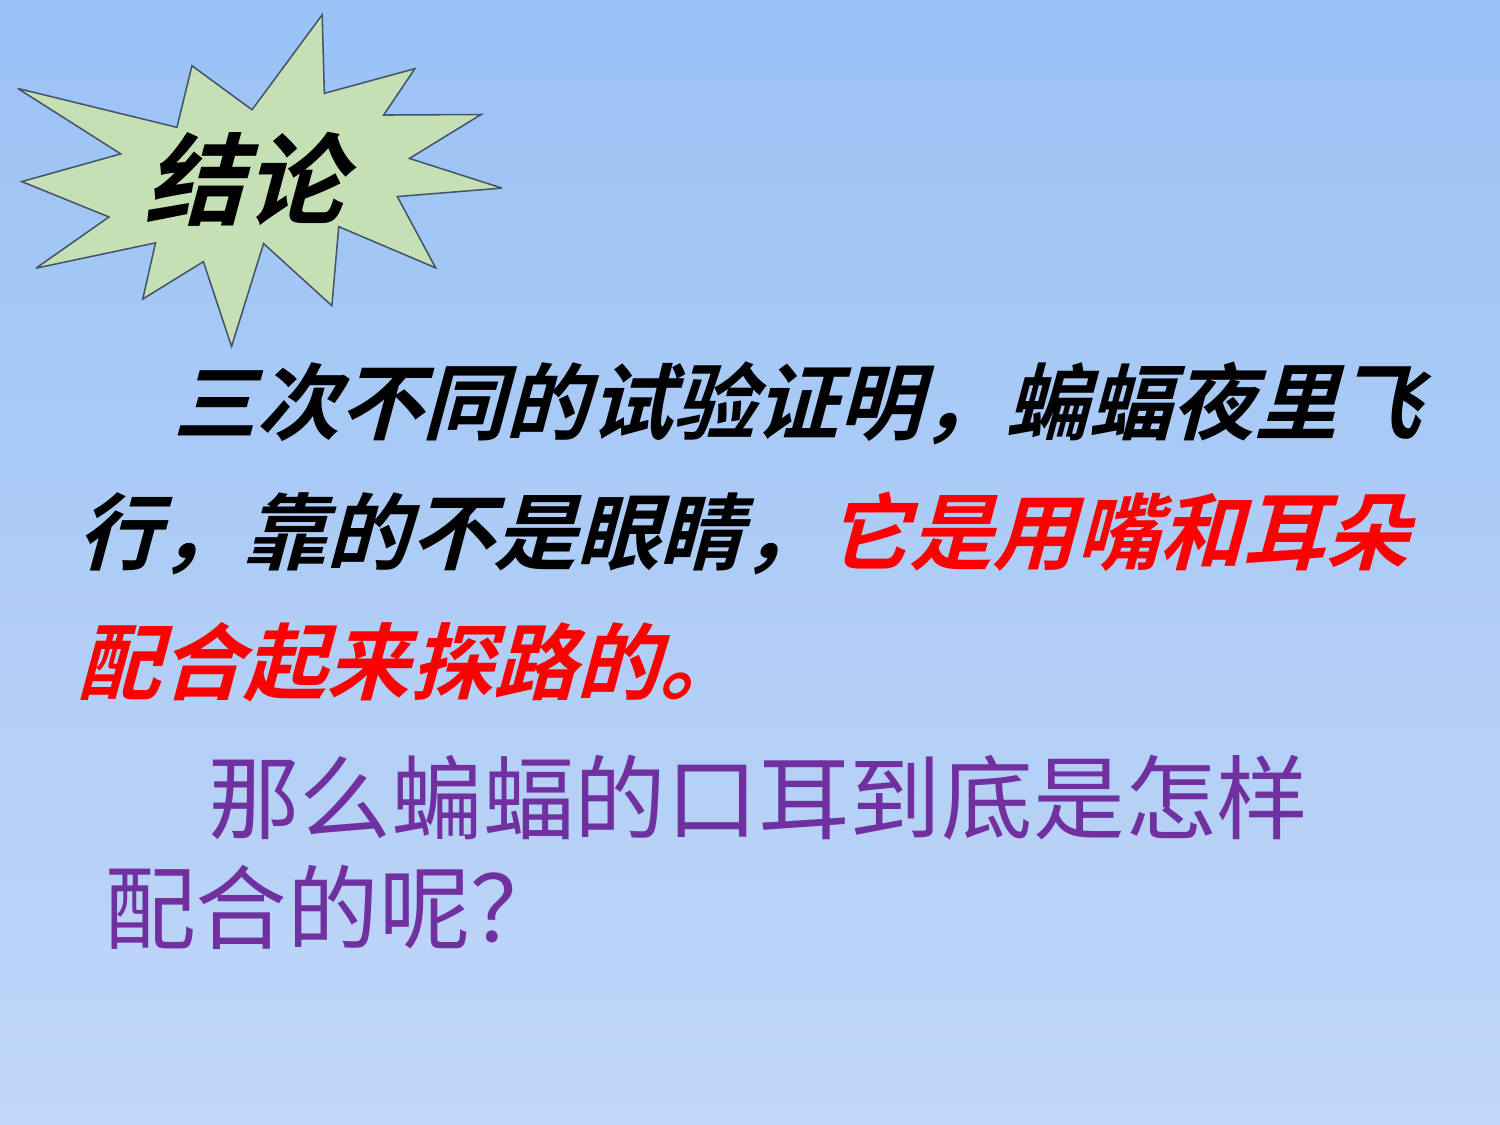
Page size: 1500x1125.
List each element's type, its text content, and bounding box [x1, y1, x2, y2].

text_box 结论 [129, 110, 438, 245]
text_box [181, 14, 415, 110]
text_box [265, 245, 338, 306]
text_box [438, 167, 502, 194]
text_box [438, 114, 482, 141]
text_box [142, 245, 264, 347]
text_box [381, 245, 436, 268]
text_box [17, 88, 146, 269]
text_box 三次不同的试验证明，蝙蝠夜里飞行，靠的不是眼睛，它是用嘴和耳朵配合起来探路的。 [62, 312, 1439, 718]
text_box 那么蝙蝠的口耳到底是怎样配合的呢？ [89, 733, 1415, 968]
